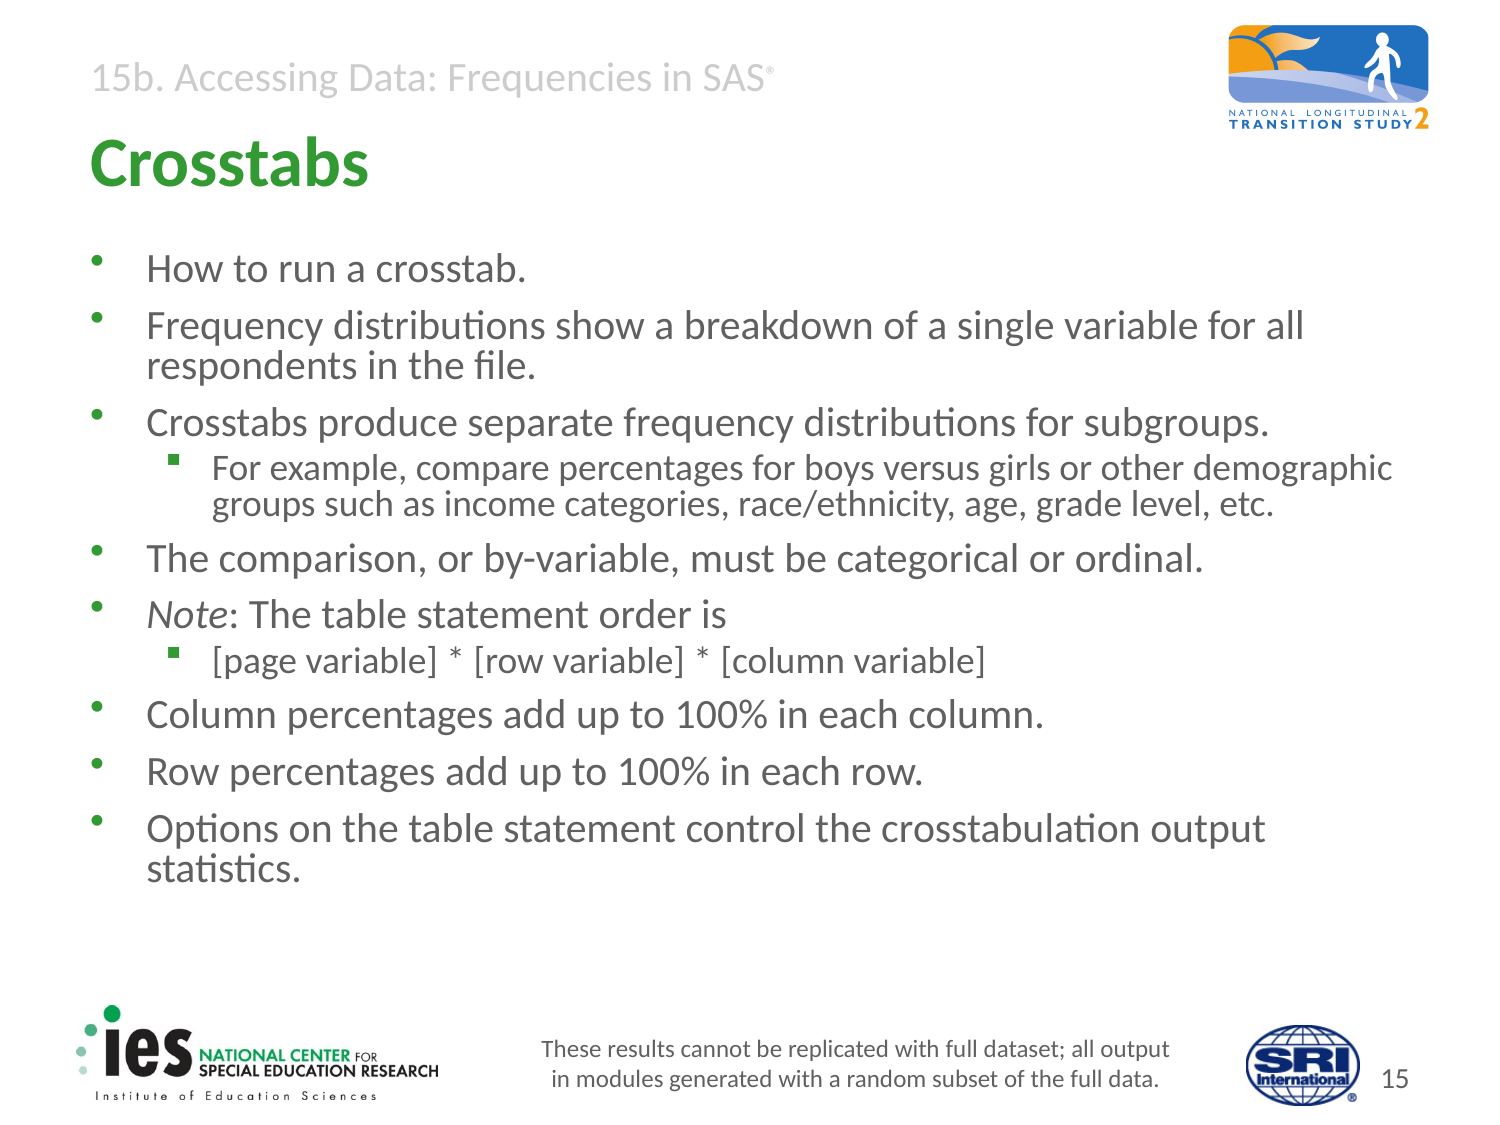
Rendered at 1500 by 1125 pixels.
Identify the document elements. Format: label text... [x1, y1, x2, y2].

picture [76, 1005, 438, 1100]
title Crosstabs [74, 90, 1426, 226]
slide_number 14 [1321, 1051, 1426, 1125]
list How to run a crosstab. Frequency distributions show a breakdown of a single variable for all respondents in the file. Crosstabs produce separate frequency distributions for subgroups. For example, compare percentages for boys versus girls or other demographic groups such as income categories, race/ethnicity, age, grade level, etc. The comparison, or by-variable, must be categorical or ordinal. Note: The table statement order is [page variable] * [row variable] * [column variable] Column percentages add up to 100% in each column. Row percentages add up to 100% in each row. Options on the table statement control the crosstabulation output statistics. [74, 243, 1426, 987]
footer These results cannot be replicated with full dataset; all output in modules generated with a random subset of the full data. [437, 1024, 1276, 1104]
picture [1246, 1025, 1360, 1106]
